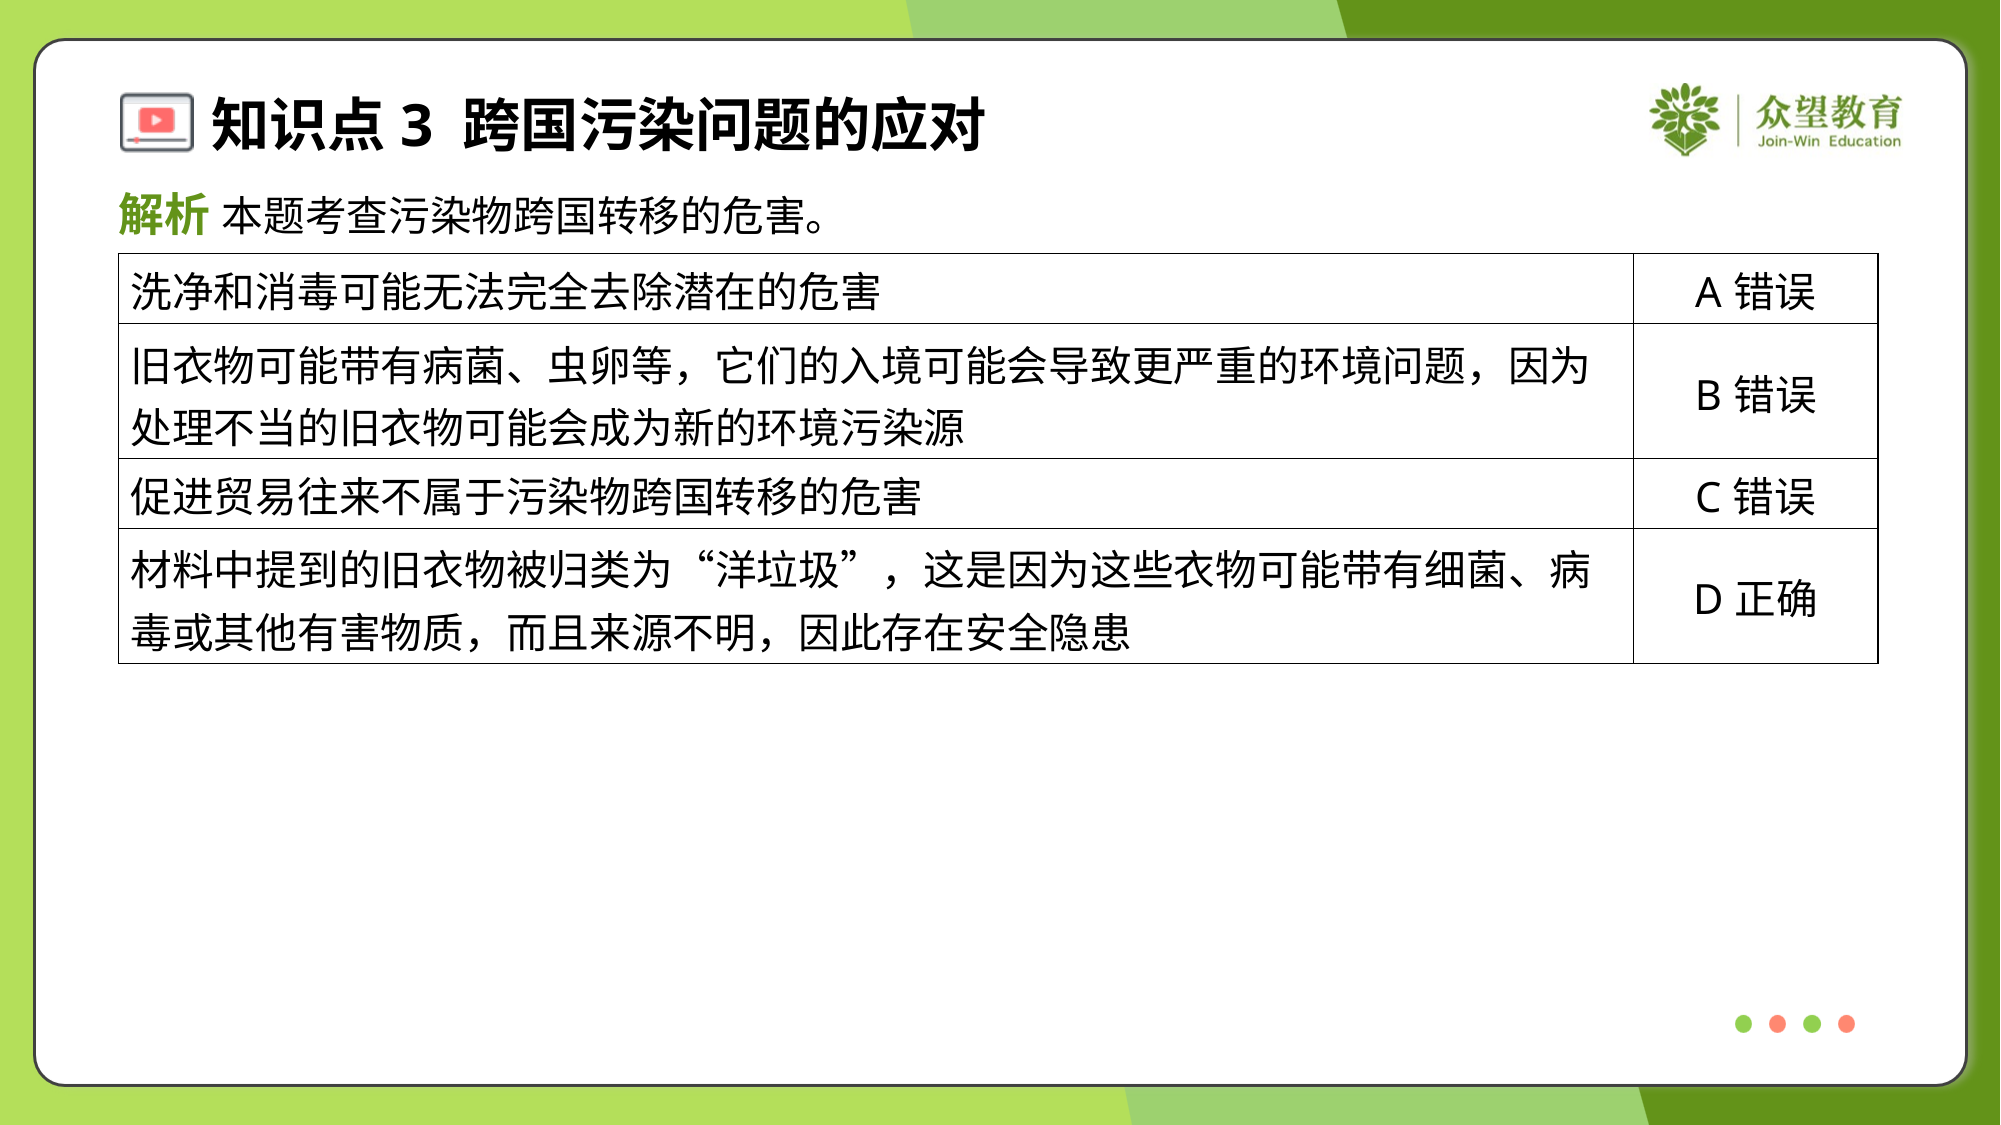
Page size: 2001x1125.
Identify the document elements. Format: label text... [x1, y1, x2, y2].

table_cell 促进贸易往来不属于污染物跨国转移的危害 [119, 459, 1633, 528]
table_cell 材料中提到的旧衣物被归类为“洋垃圾”，这是因为这些衣物可能带有细菌、病 毒或其他有害物质，而且来源不明，因此存在安全隐患 [119, 529, 1633, 663]
text_box 解析 本题考查污染物跨国转移的危害。 [118, 159, 1883, 231]
table_cell D正确 [1634, 529, 1877, 663]
table_header A错误 [1634, 254, 1877, 323]
table_header 洗净和消毒可能无法完全去除潜在的危害 [119, 254, 1633, 323]
table_cell B错误 [1634, 324, 1877, 458]
picture [0, 0, 2000, 1125]
table_cell 旧衣物可能带有病菌、虫卵等，它们的入境可能会导致更严重的环境问题，因为 处理不当的旧衣物可能会成为新的环境污染源 [119, 324, 1633, 458]
table_cell C错误 [1634, 459, 1877, 528]
